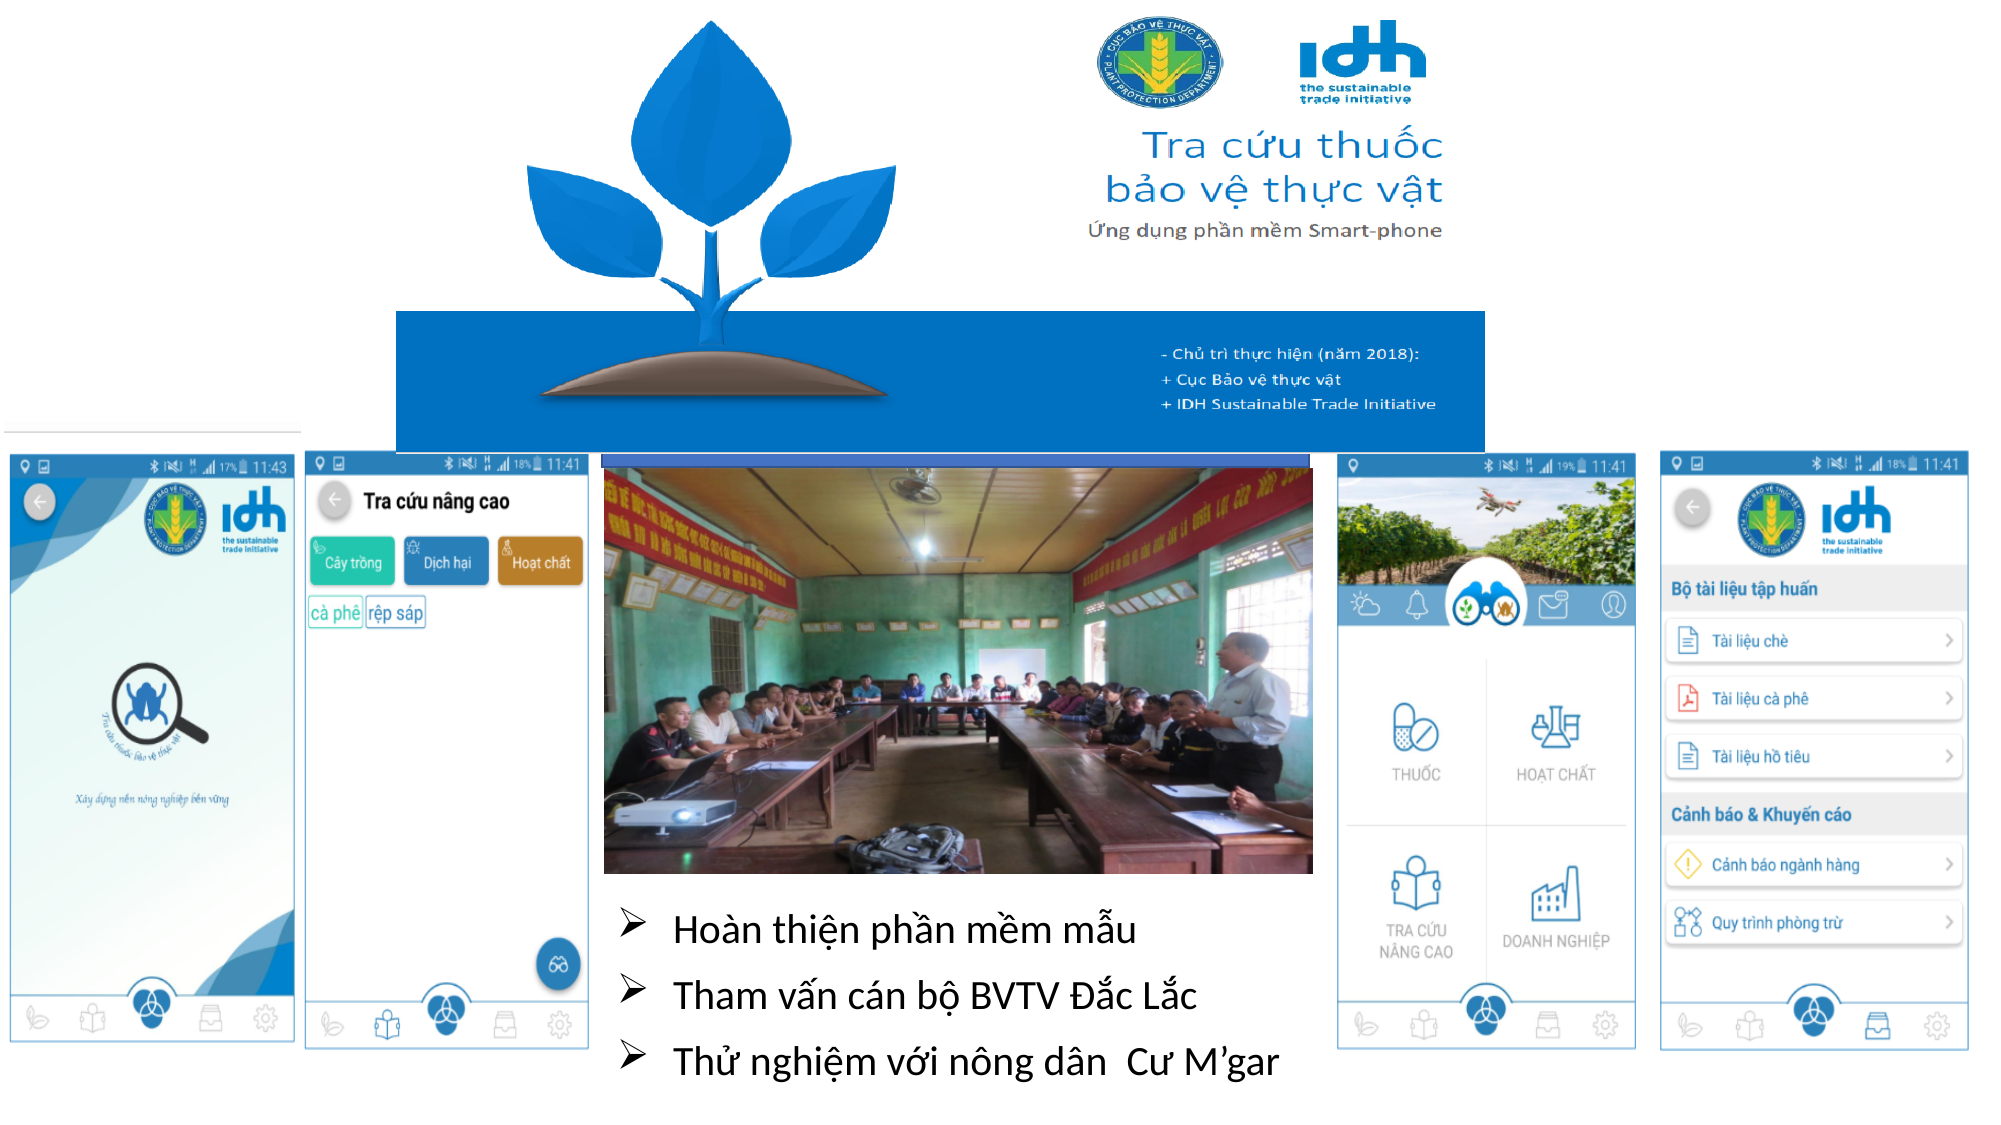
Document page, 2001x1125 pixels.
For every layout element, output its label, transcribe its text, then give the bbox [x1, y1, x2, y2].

picture [1657, 447, 1972, 1051]
picture [604, 467, 1313, 874]
subtitle Hoàn thiện phần mềm mẫu Tham vấn cán bộ BVTV Đắc Lắc Thử nghiệm với nông dân Cư M’gar [601, 900, 1298, 1125]
text_box TIẾN ĐỘ [601, 454, 1310, 468]
picture [4, 0, 1638, 1051]
